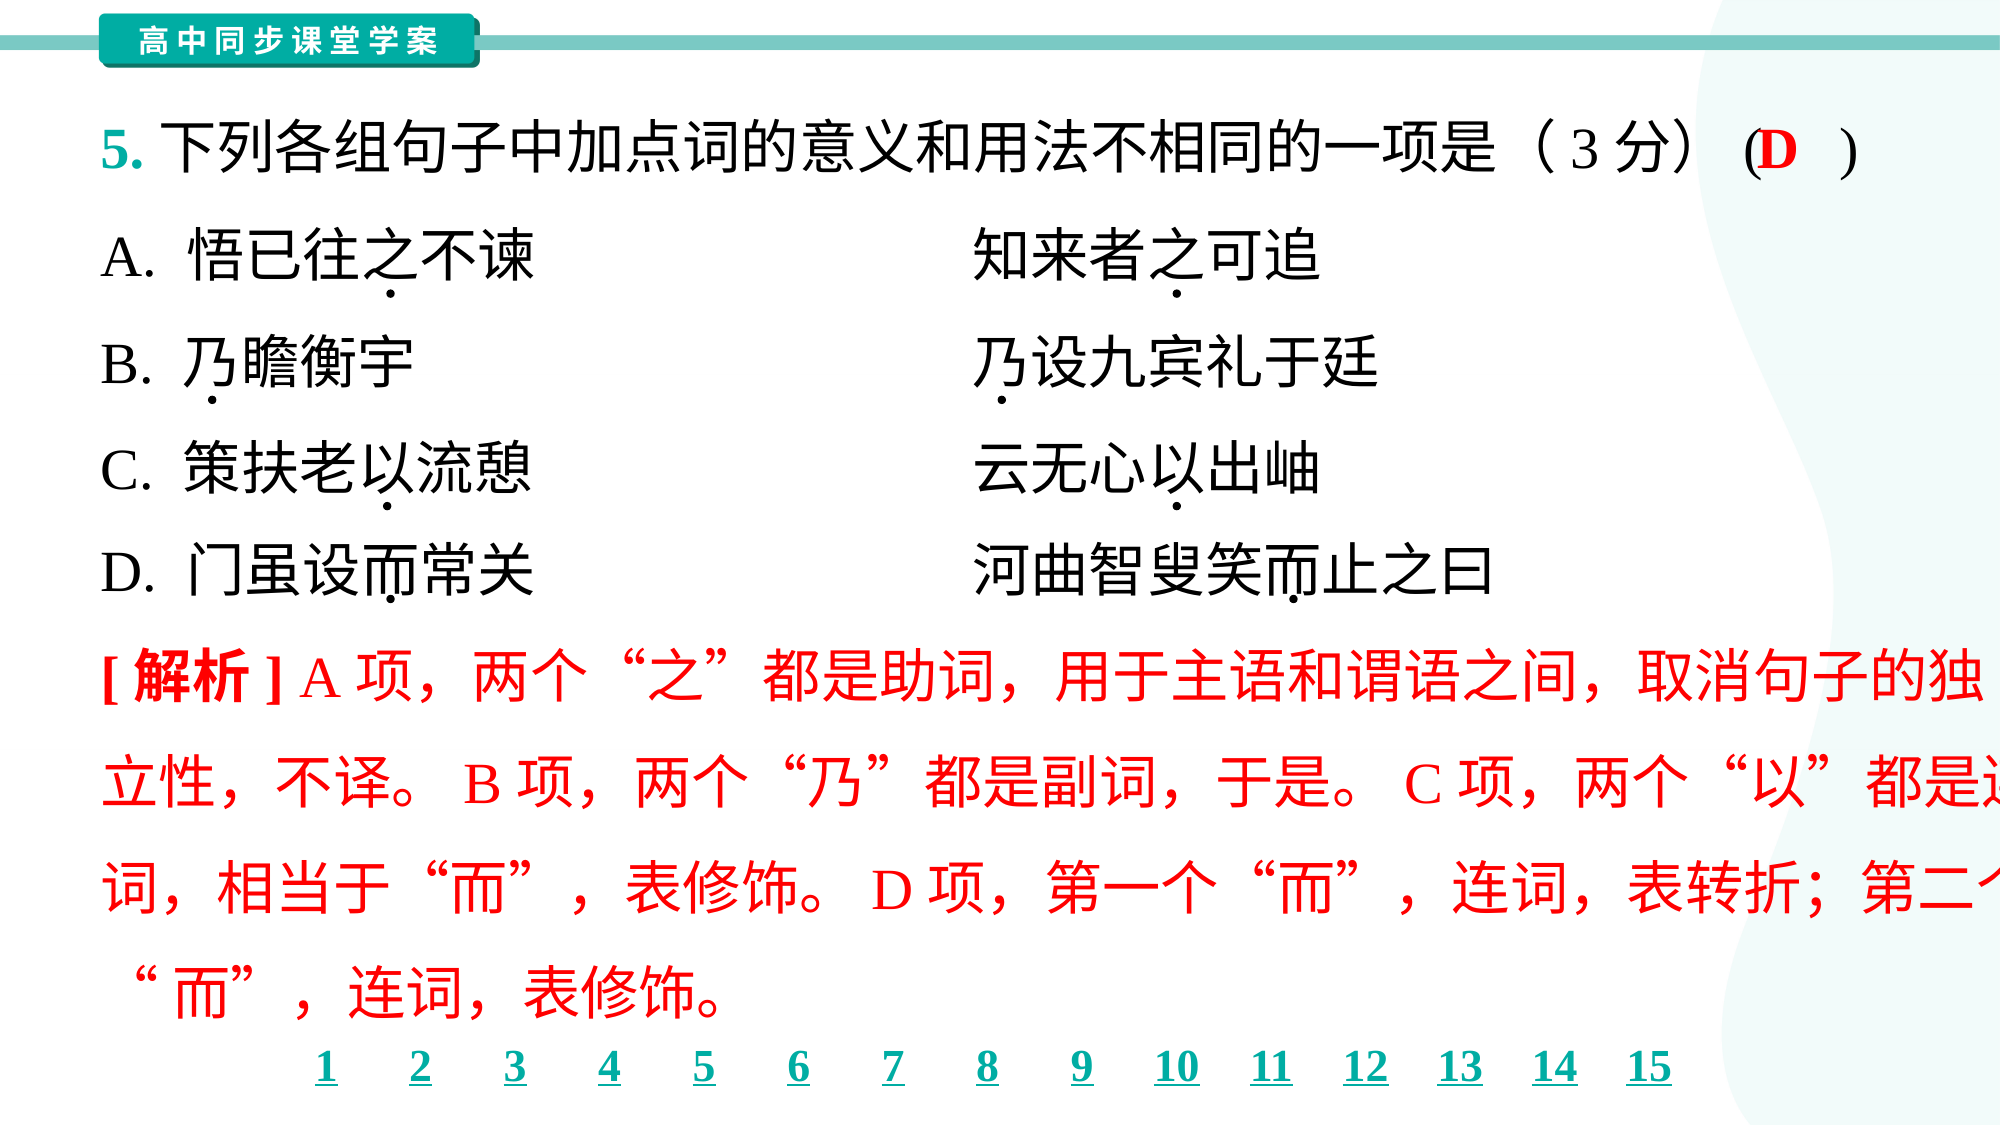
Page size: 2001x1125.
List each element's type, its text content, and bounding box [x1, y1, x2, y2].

text_box [1172, 289, 1181, 298]
text_box [解析] A项，两个“之”都是助词，用于主语和谓语之间，取消句子的独 立性，不译。B项，两个“乃”都是副词，于是。C项，两个“以”都是连 词，相当于“而”，表修饰。D项，第一个“而”，连词，表转折；第二个 “而”，连词，表修饰。 [100, 603, 1899, 1015]
text_box [207, 395, 217, 405]
text_box 5.下列各组句子中加点词的意义和用法不相同的一项是（3分）( ) [1821, 76, 1899, 169]
text_box [386, 594, 395, 604]
text_box [1289, 594, 1298, 604]
text_box [997, 395, 1007, 405]
text_box 5.下列各组句子中加点词的意义和用法不相同的一项是（3分）( ) [100, 76, 1735, 169]
text_box [386, 289, 395, 298]
text_box D [1735, 75, 1821, 169]
text_box [382, 501, 392, 511]
picture [0, 0, 2000, 1125]
text_box A. 悟已往之不谏 知来者之可追 B. 乃瞻衡宇 乃设九宾礼于廷 C. 策扶老以流憩 云无心以出岫 D. 门虽设而常关 河曲智叟笑而止之曰 [100, 182, 1899, 592]
text_box [1172, 501, 1181, 511]
